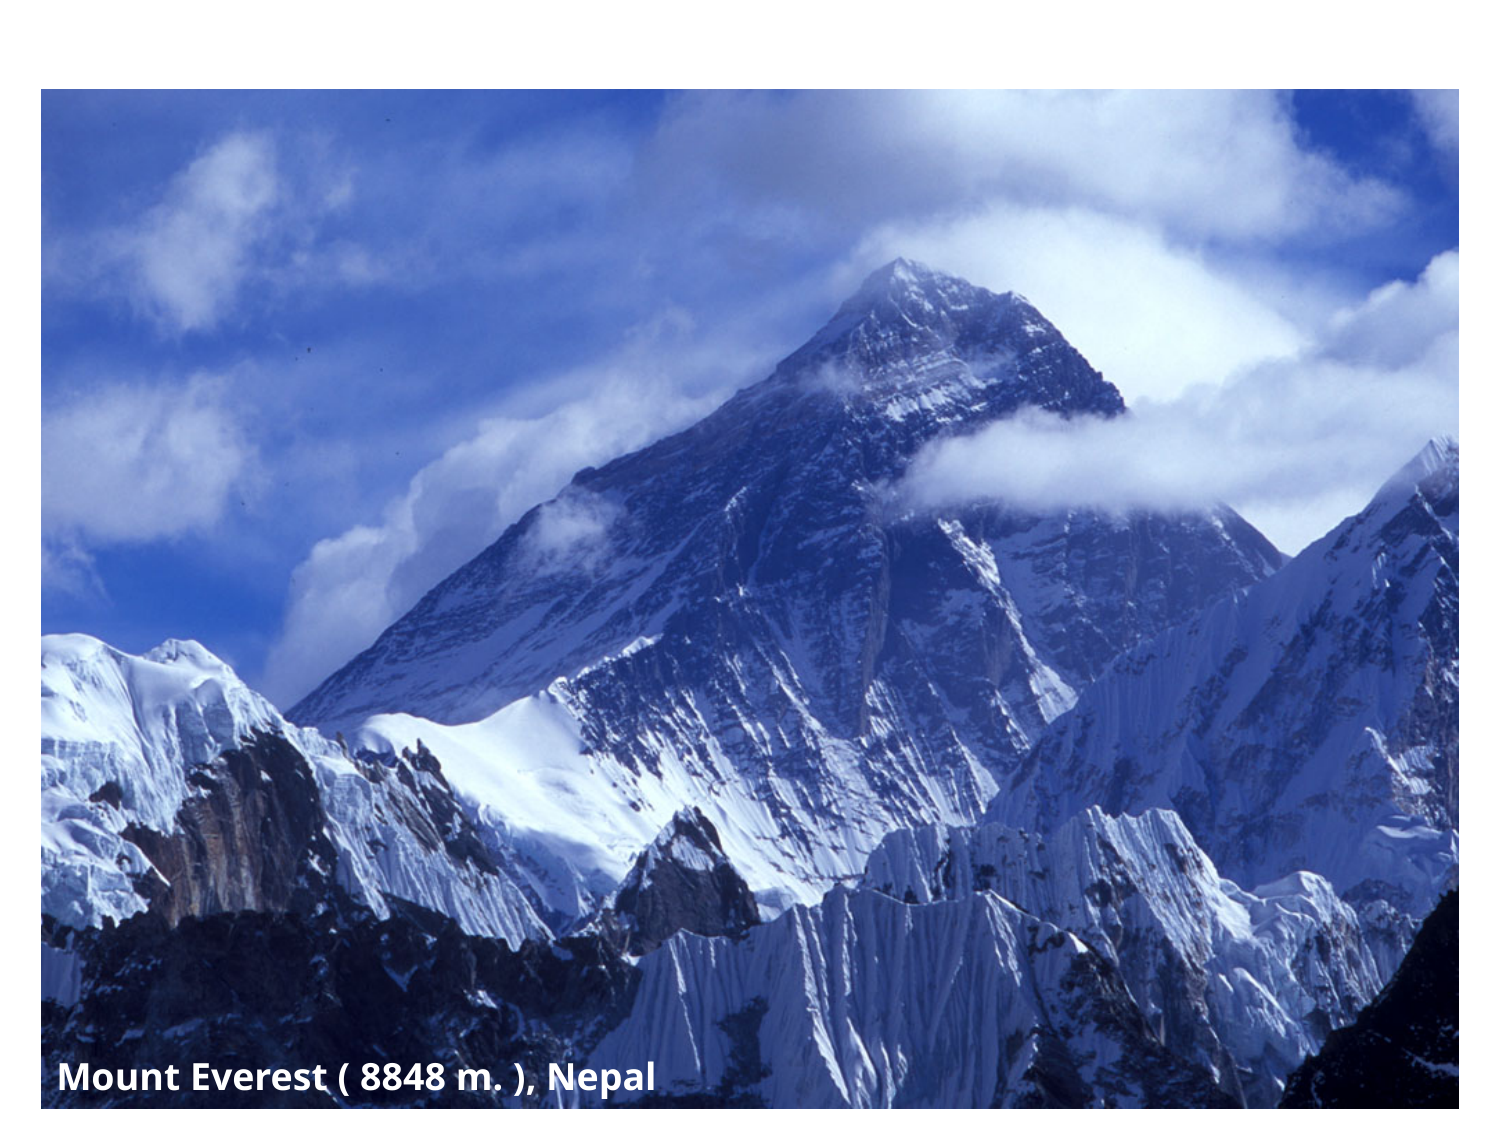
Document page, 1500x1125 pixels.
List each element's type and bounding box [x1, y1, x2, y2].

picture [40, 89, 1459, 1110]
